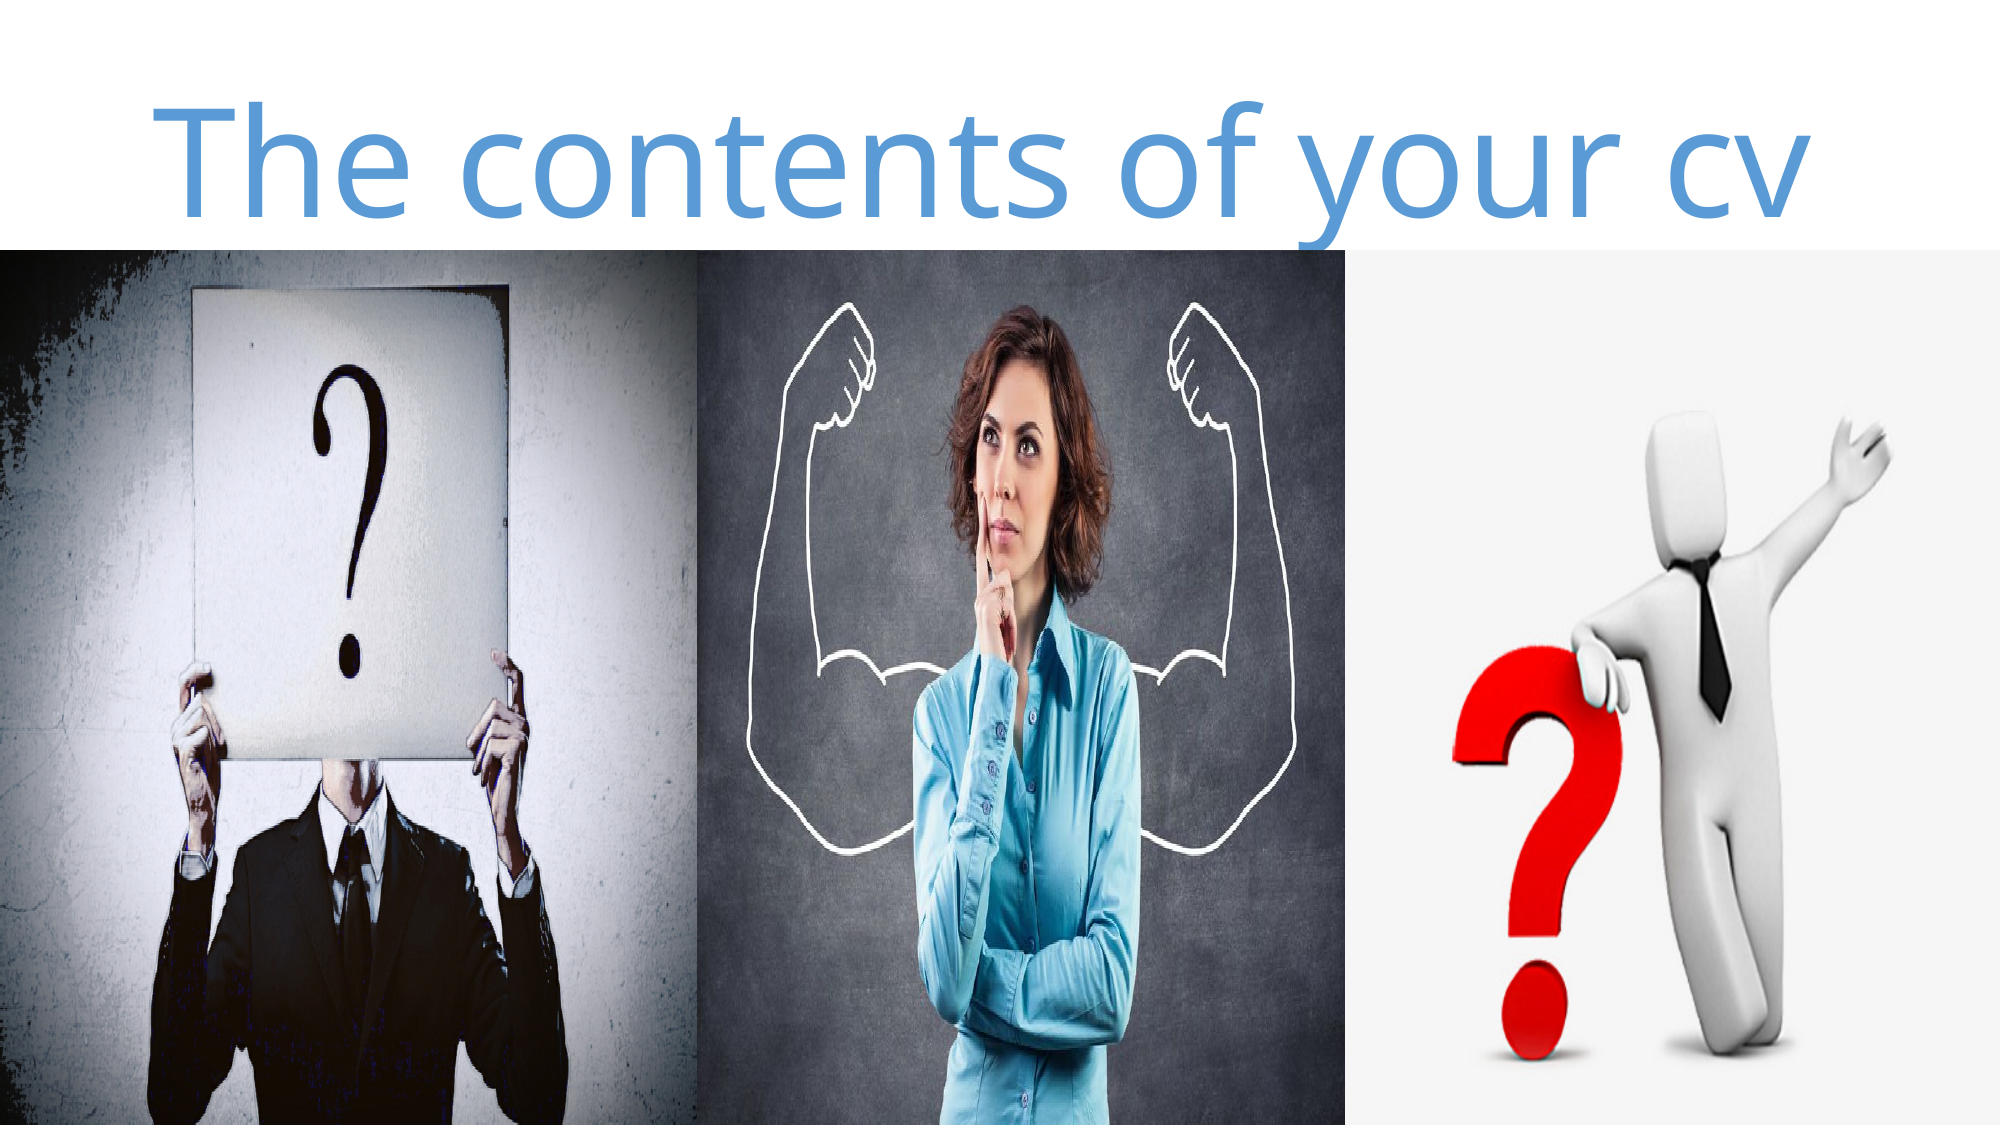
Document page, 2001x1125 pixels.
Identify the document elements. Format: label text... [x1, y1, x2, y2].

title The contents of your cv [137, 59, 1916, 250]
picture [0, 250, 2000, 1125]
